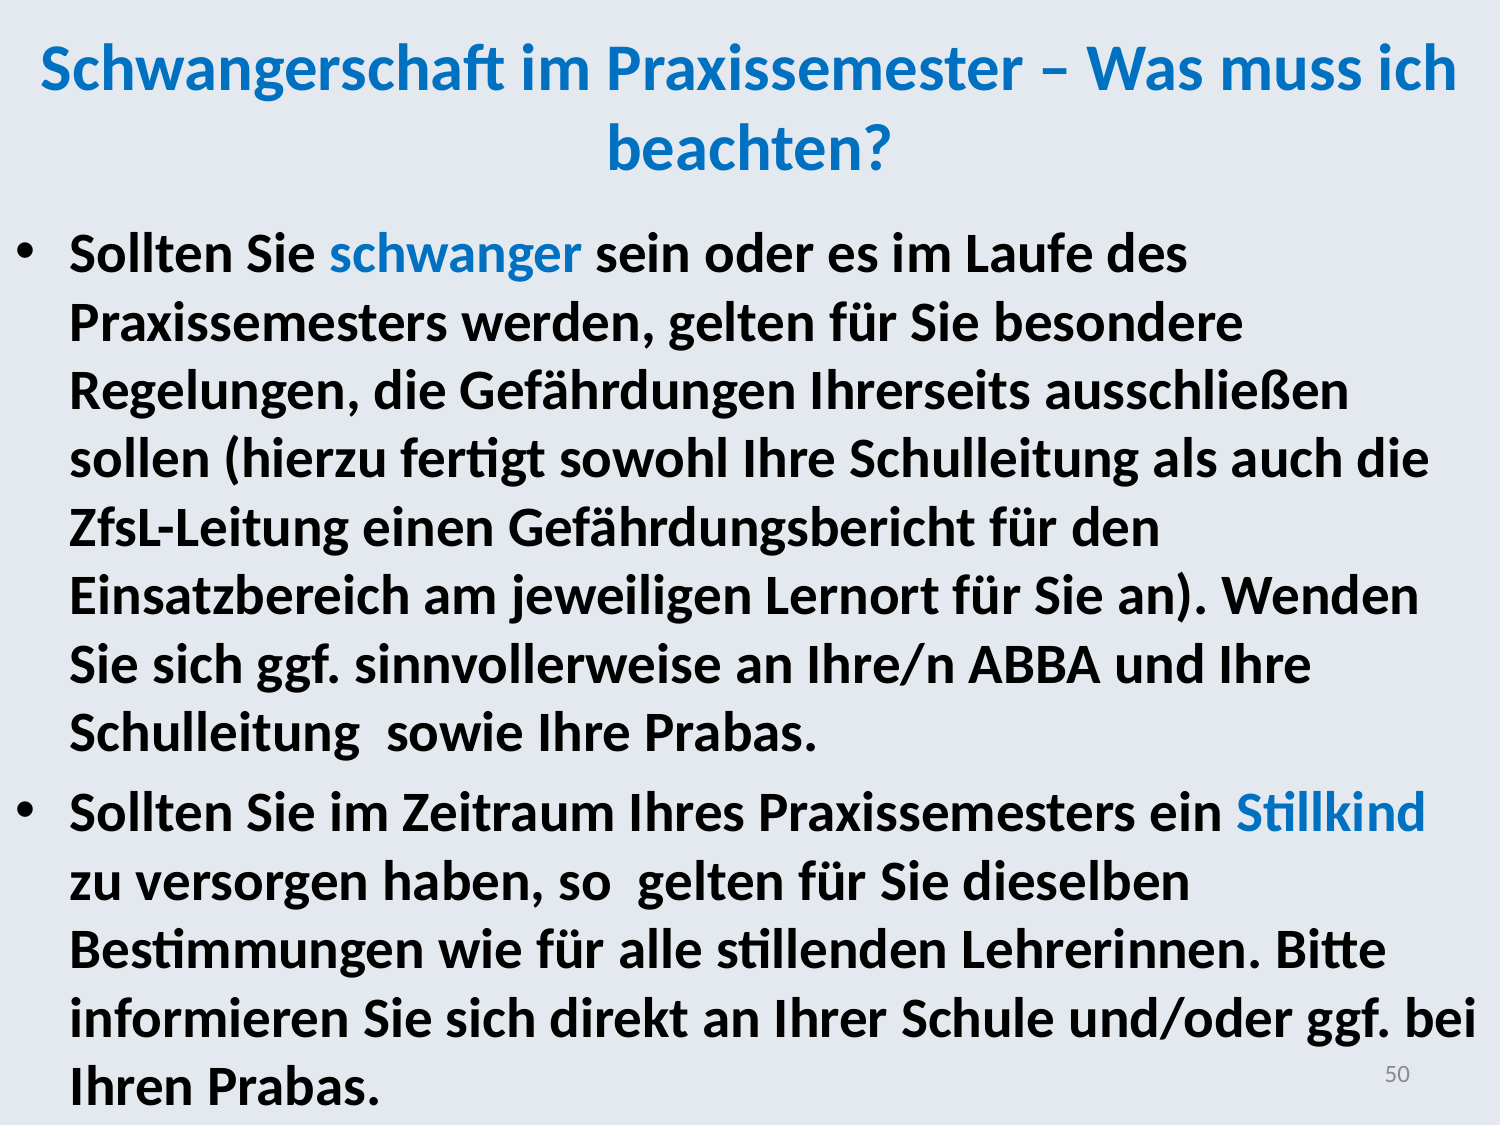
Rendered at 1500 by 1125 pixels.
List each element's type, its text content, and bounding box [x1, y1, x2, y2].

title Schwangerschaft im Praxissemester – Was muss ich beachten? [0, 0, 1500, 208]
list Sollten Sie schwanger sein oder es im Laufe des Praxissemesters werden, gelten für Sie besondere Regelungen, die Gefährdungen Ihrerseits ausschließen sollen (hierzu fertigt sowohl Ihre Schulleitung als auch die ZfsL-Leitung einen Gefährdungsbericht für den Einsatzbereich am jeweiligen Lernort für Sie an). Wenden Sie sich ggf. sinnvollerweise an Ihre/n ABBA und Ihre Schulleitung sowie Ihre Prabas. Sollten Sie im Zeitraum Ihres Praxissemesters ein Stillkind zu versorgen haben, so gelten für Sie dieselben Bestimmungen wie für alle stillenden Lehrerinnen. Bitte informieren Sie sich direkt an Ihrer Schule und/oder ggf. bei Ihren Prabas. [0, 208, 1500, 1125]
slide_number 50 [1074, 1042, 1425, 1103]
